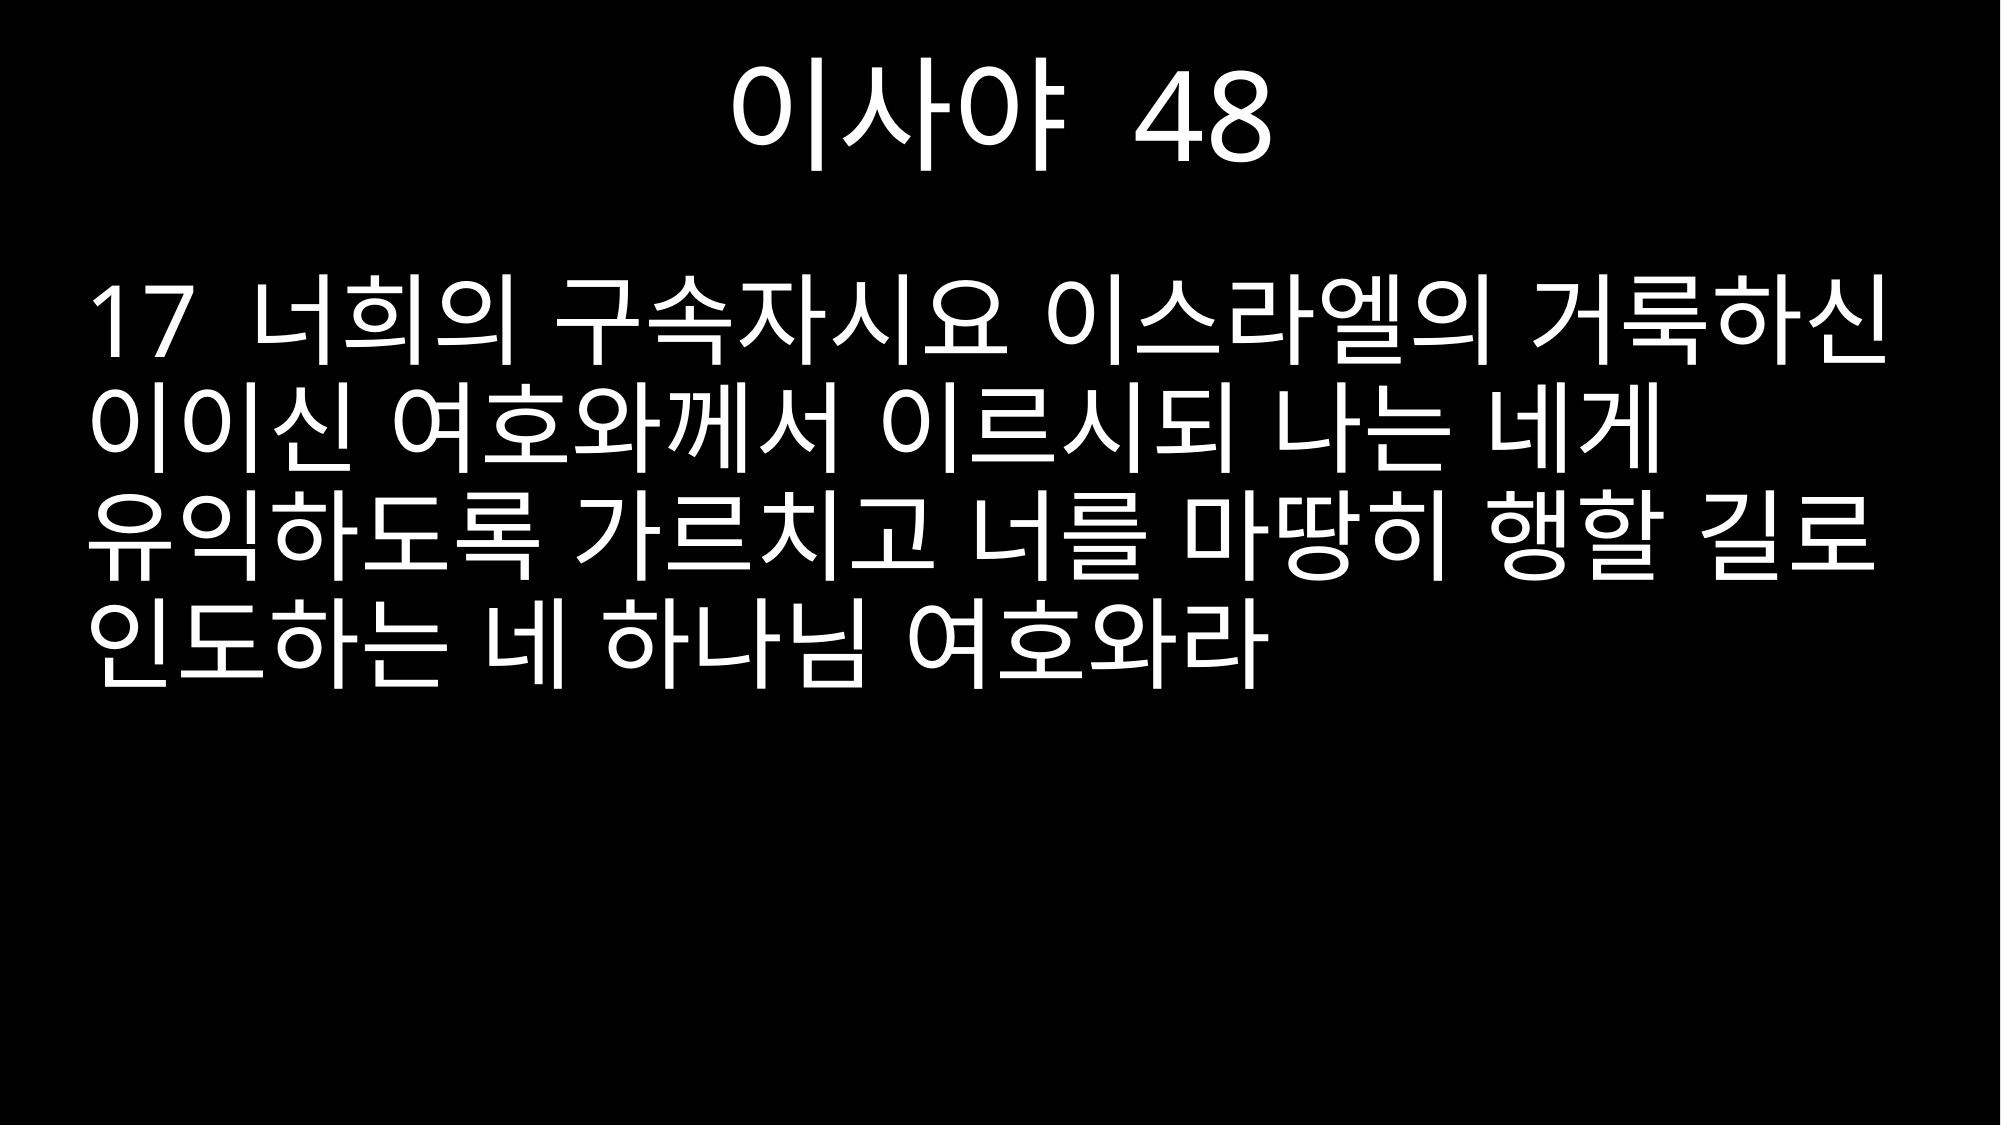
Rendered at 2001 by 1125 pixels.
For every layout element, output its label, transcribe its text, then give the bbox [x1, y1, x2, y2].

footer 이사야 48 [0, 32, 2000, 192]
picture [0, 0, 2001, 1125]
list 17 너희의 구속자시요 이스라엘의 거룩하신 이이신 여호와께서 이르시되 나는 네게 유익하도록 가르치고 너를 마땅히 행할 길로 인도하는 네 하나님 여호와라 [69, 263, 1953, 423]
